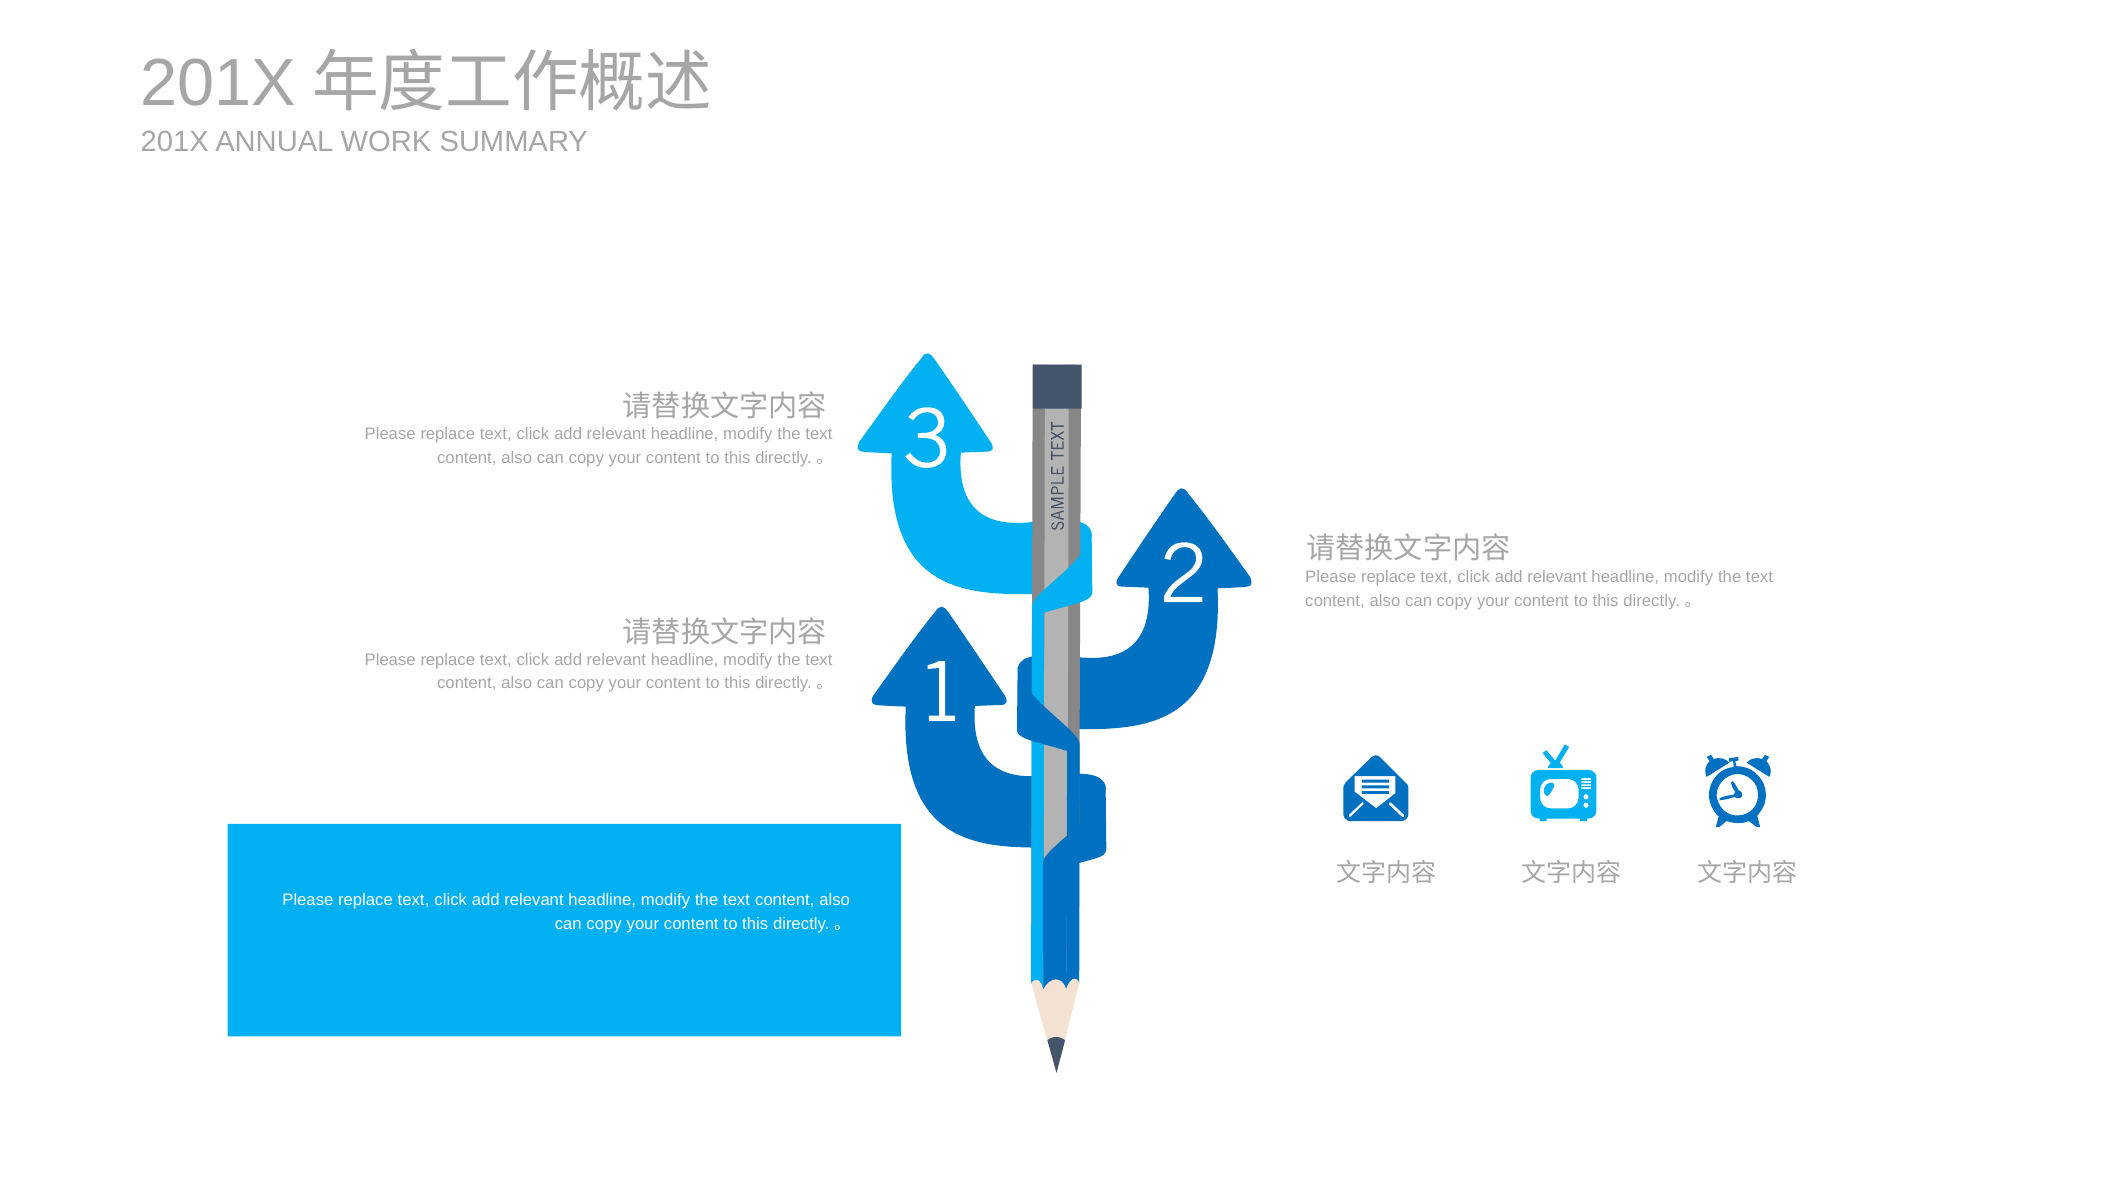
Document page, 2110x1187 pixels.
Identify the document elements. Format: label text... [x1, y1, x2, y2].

text_box 201X年度工作概述 [140, 38, 789, 119]
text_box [854, 350, 1255, 1073]
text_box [323, 372, 848, 474]
text_box 文字内容 [1503, 842, 1640, 894]
text_box [1530, 744, 1597, 822]
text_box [227, 823, 902, 1037]
text_box 文字内容 [1317, 842, 1455, 894]
text_box [1746, 754, 1771, 777]
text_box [1290, 514, 1816, 617]
text_box 201X ANNUAL WORK SUMMARY [140, 122, 602, 158]
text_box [323, 598, 848, 699]
text_box [1705, 754, 1766, 827]
text_box 文字内容 [1678, 842, 1816, 894]
text_box [1343, 755, 1409, 822]
